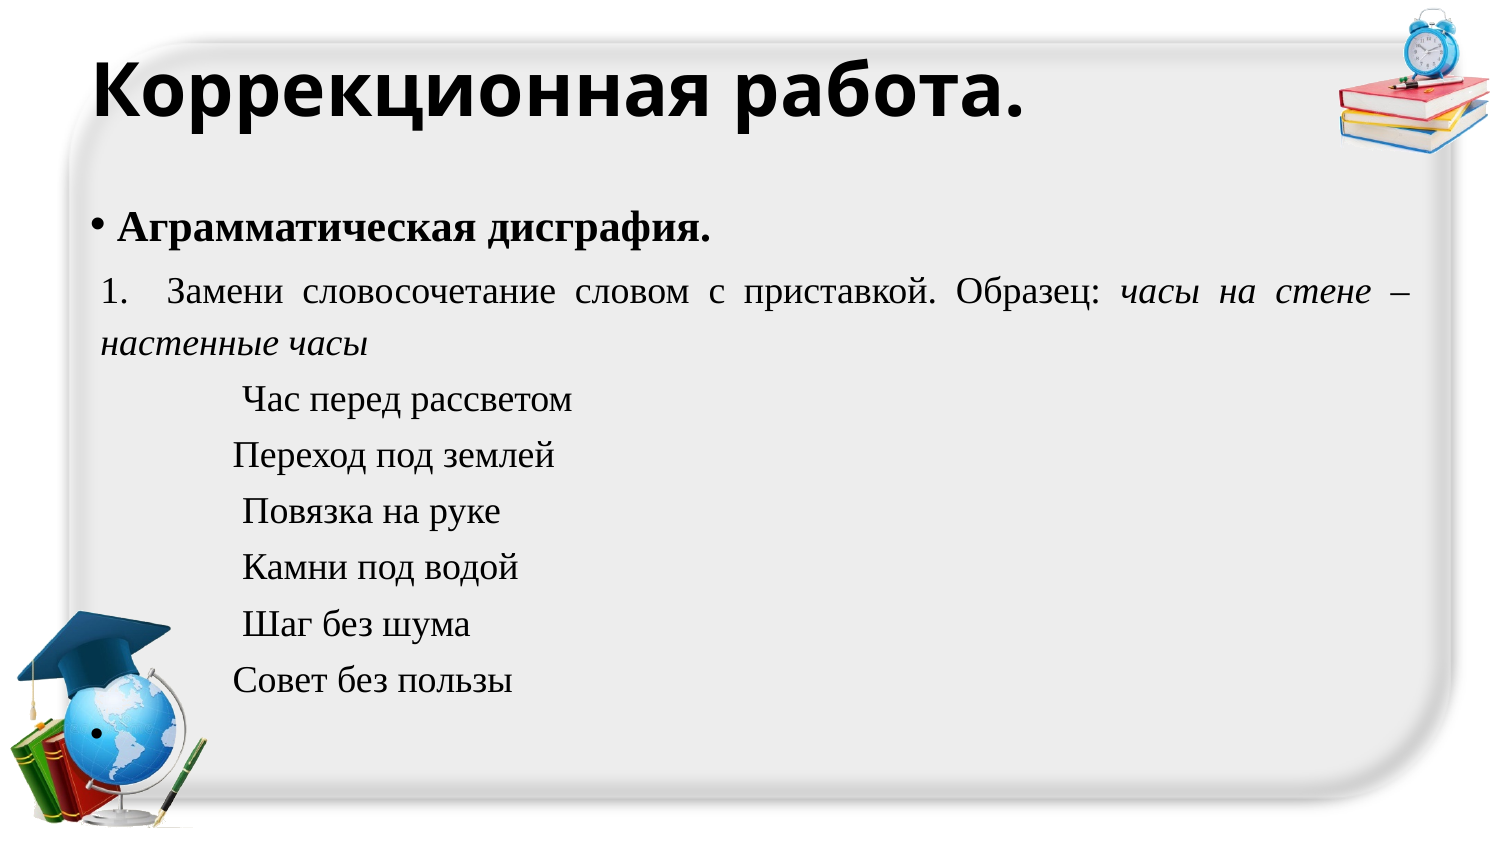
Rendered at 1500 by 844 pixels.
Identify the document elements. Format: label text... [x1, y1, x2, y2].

title Коррекционная работа. [75, 33, 1425, 151]
list Аграмматическая дисграфия. 1. Замени словосочетание словом с приставкой. Образец: часы на стене – настенные часы Час перед рассветом Переход под землей Повязка на руке Камни под водой Шаг без шума Совет без пользы [75, 164, 1425, 777]
picture [0, 587, 241, 844]
picture [1316, 0, 1500, 167]
